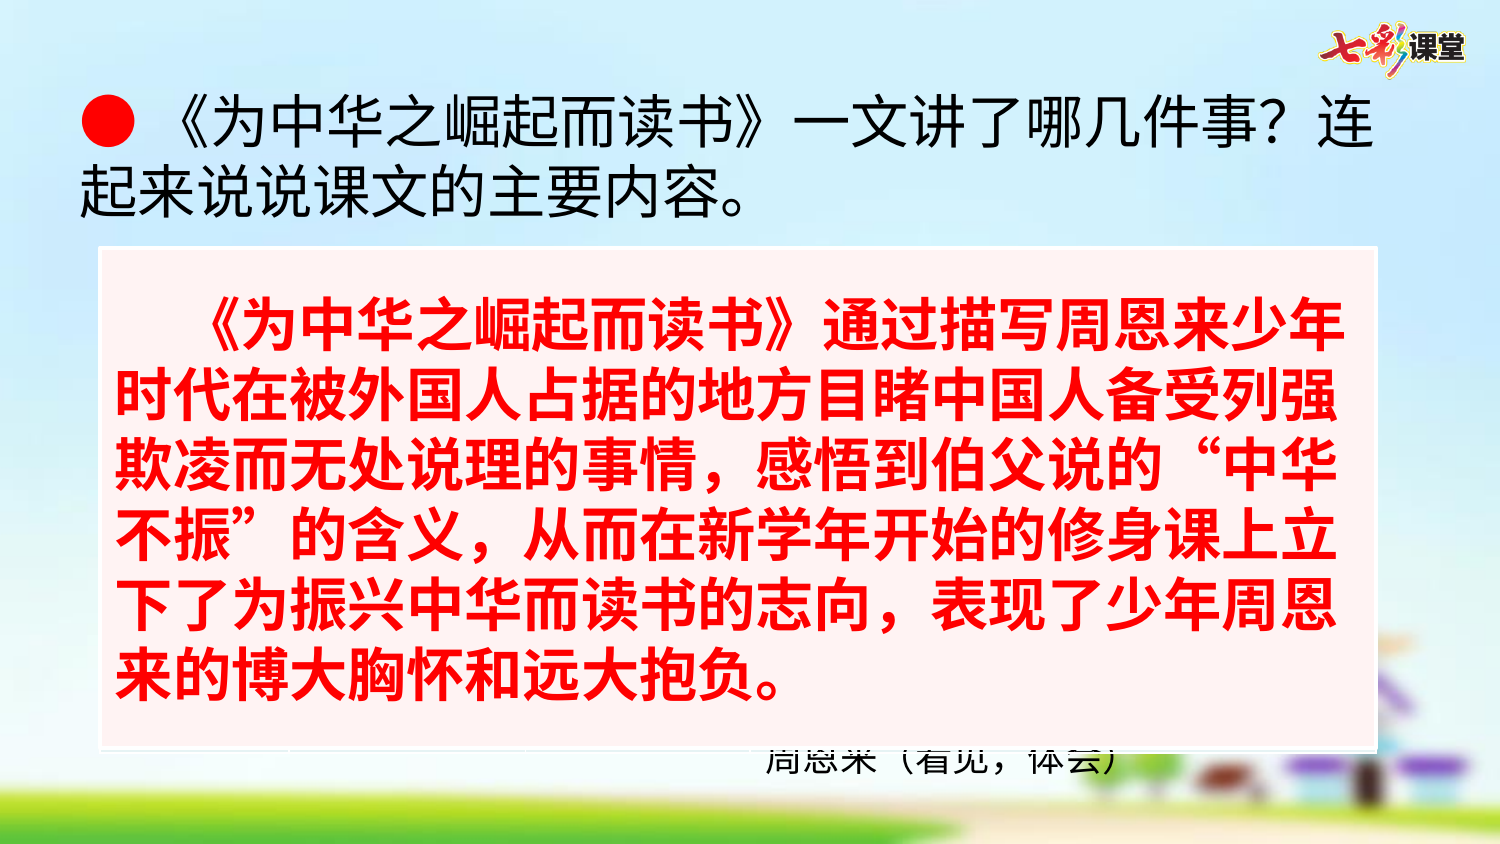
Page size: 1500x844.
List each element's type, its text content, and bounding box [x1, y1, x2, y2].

text_box 《为中华之崛起而读书》通过描写周恩来少年时代在被外国人占据的地方目睹中国人备受列强欺凌而无处说理的事情，感悟到伯父说的“中华不振”的含义，从而在新学年开始的修身课上立下了为振兴中华而读书的志向，表现了少年周恩来的博大胸怀和远大抱负。 [98, 246, 1378, 750]
picture [0, 0, 1500, 844]
text_box ●《为中华之崛起而读书》一文讲了哪几件事？连起来说说课文的主要内容。 [64, 77, 1436, 233]
